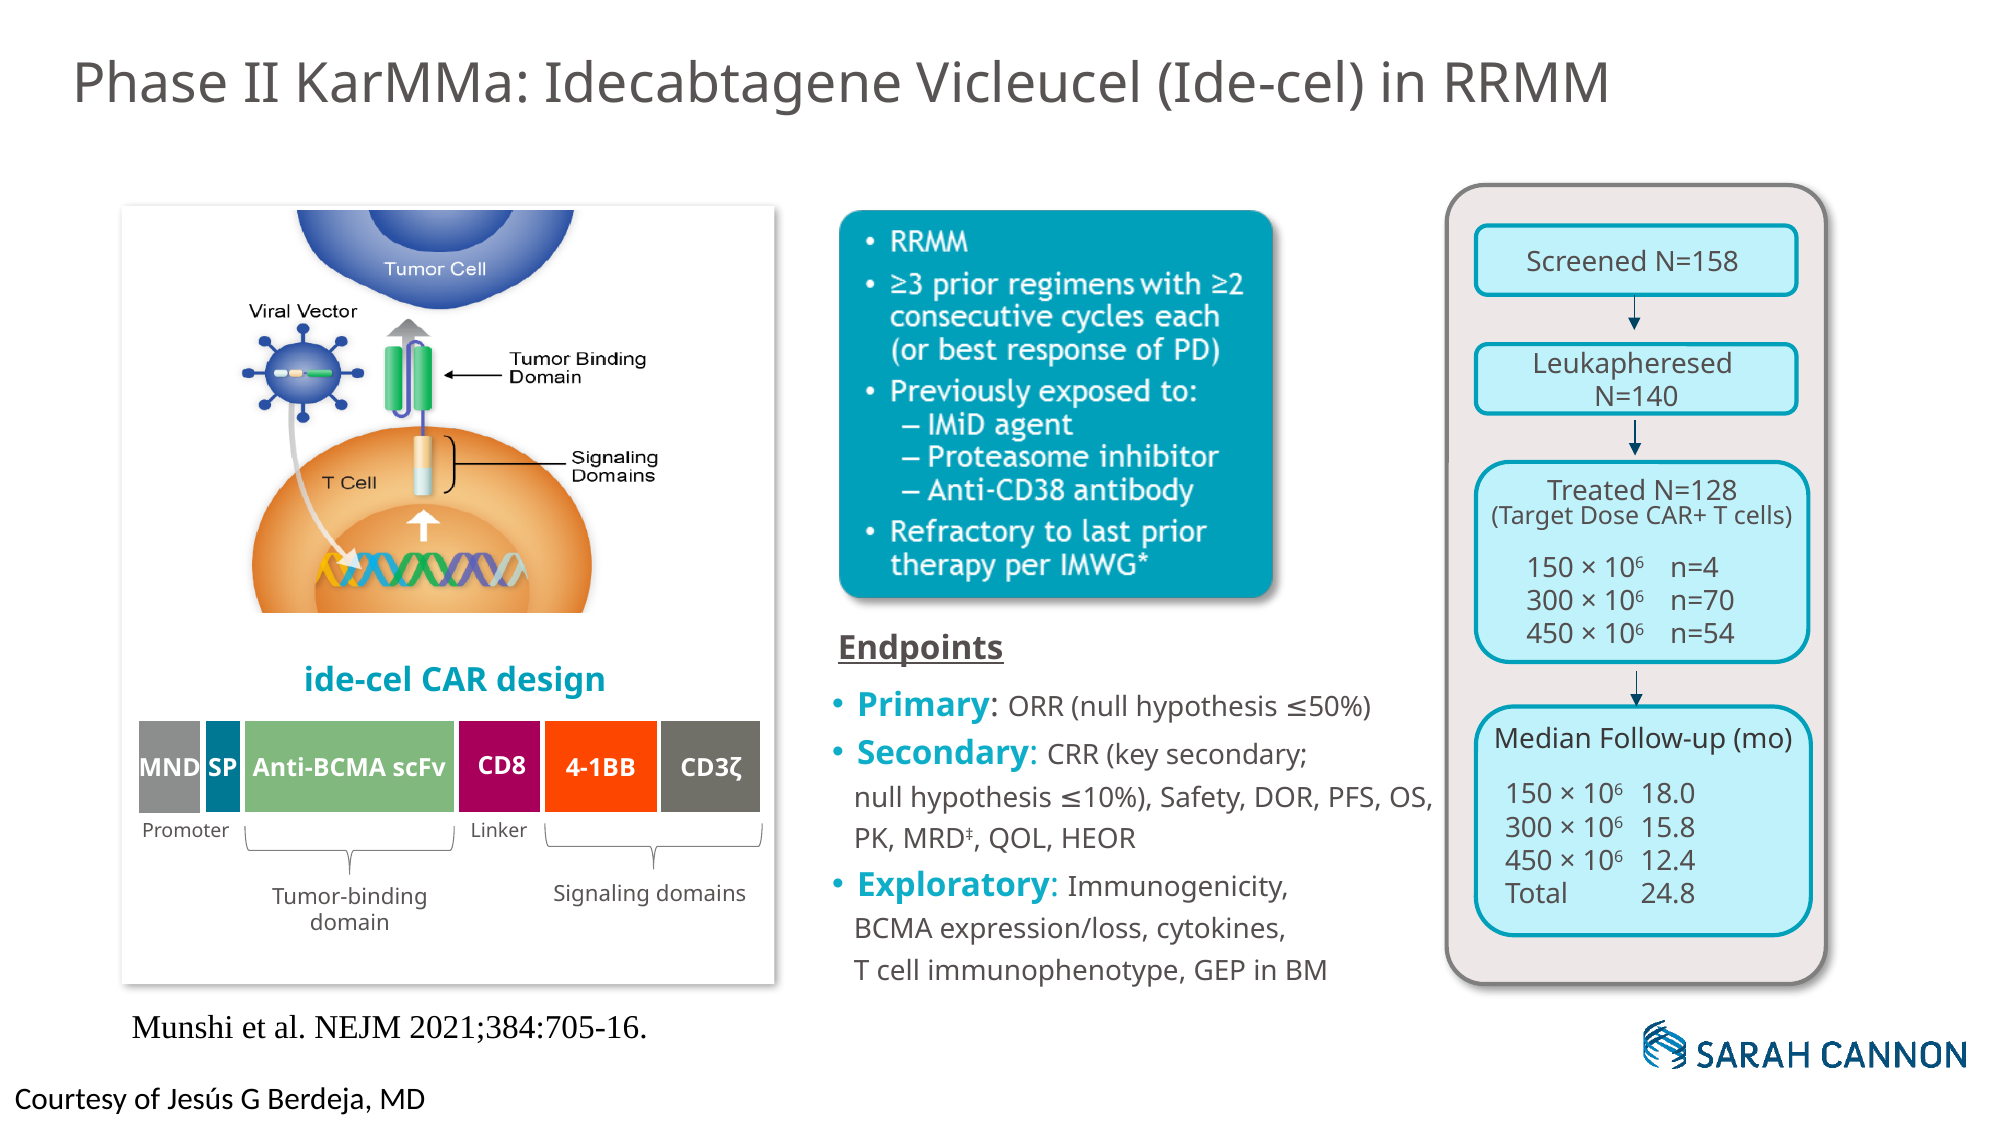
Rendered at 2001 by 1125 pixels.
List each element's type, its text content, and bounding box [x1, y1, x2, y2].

text_box [120, 204, 777, 986]
text_box Median Follow-up (mo) [1805, 720, 1813, 922]
text_box Leukapheresed N=140 [1473, 342, 1799, 416]
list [834, 205, 1290, 618]
text_box Treated N=128 (Target Dose CAR+ T cells) [1473, 459, 1811, 648]
text_box Endpoints Primary: ORR (null hypothesis ≤50%) Secondary: CRR (key secondary; null hypothesis ≤10%), Safety, DOR, PFS, OS, PK, MRD‡, QOL, HEOR Exploratory: Immunogenicity, BCMA expression/loss, cytokines, T cell immunophenotype, GEP in BM [804, 623, 1805, 994]
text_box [122, 650, 765, 964]
picture [1643, 1020, 1966, 1079]
picture [234, 210, 676, 614]
text_box 150 × 106 n=4 300 × 106 n=70 450 × 106 n=54 [1511, 542, 1779, 623]
text_box Phase II KarMMa: Idecabtagene Vicleucel (Ide-cel) in RRMM [62, 26, 1776, 125]
text_box Munshi et al. NEJM 2021;384:705-16. [116, 997, 672, 1053]
text_box Courtesy of Jesús G Berdeja, MD [0, 1070, 523, 1123]
text_box [1446, 185, 1826, 981]
text_box Screened N=158 [1473, 223, 1799, 297]
